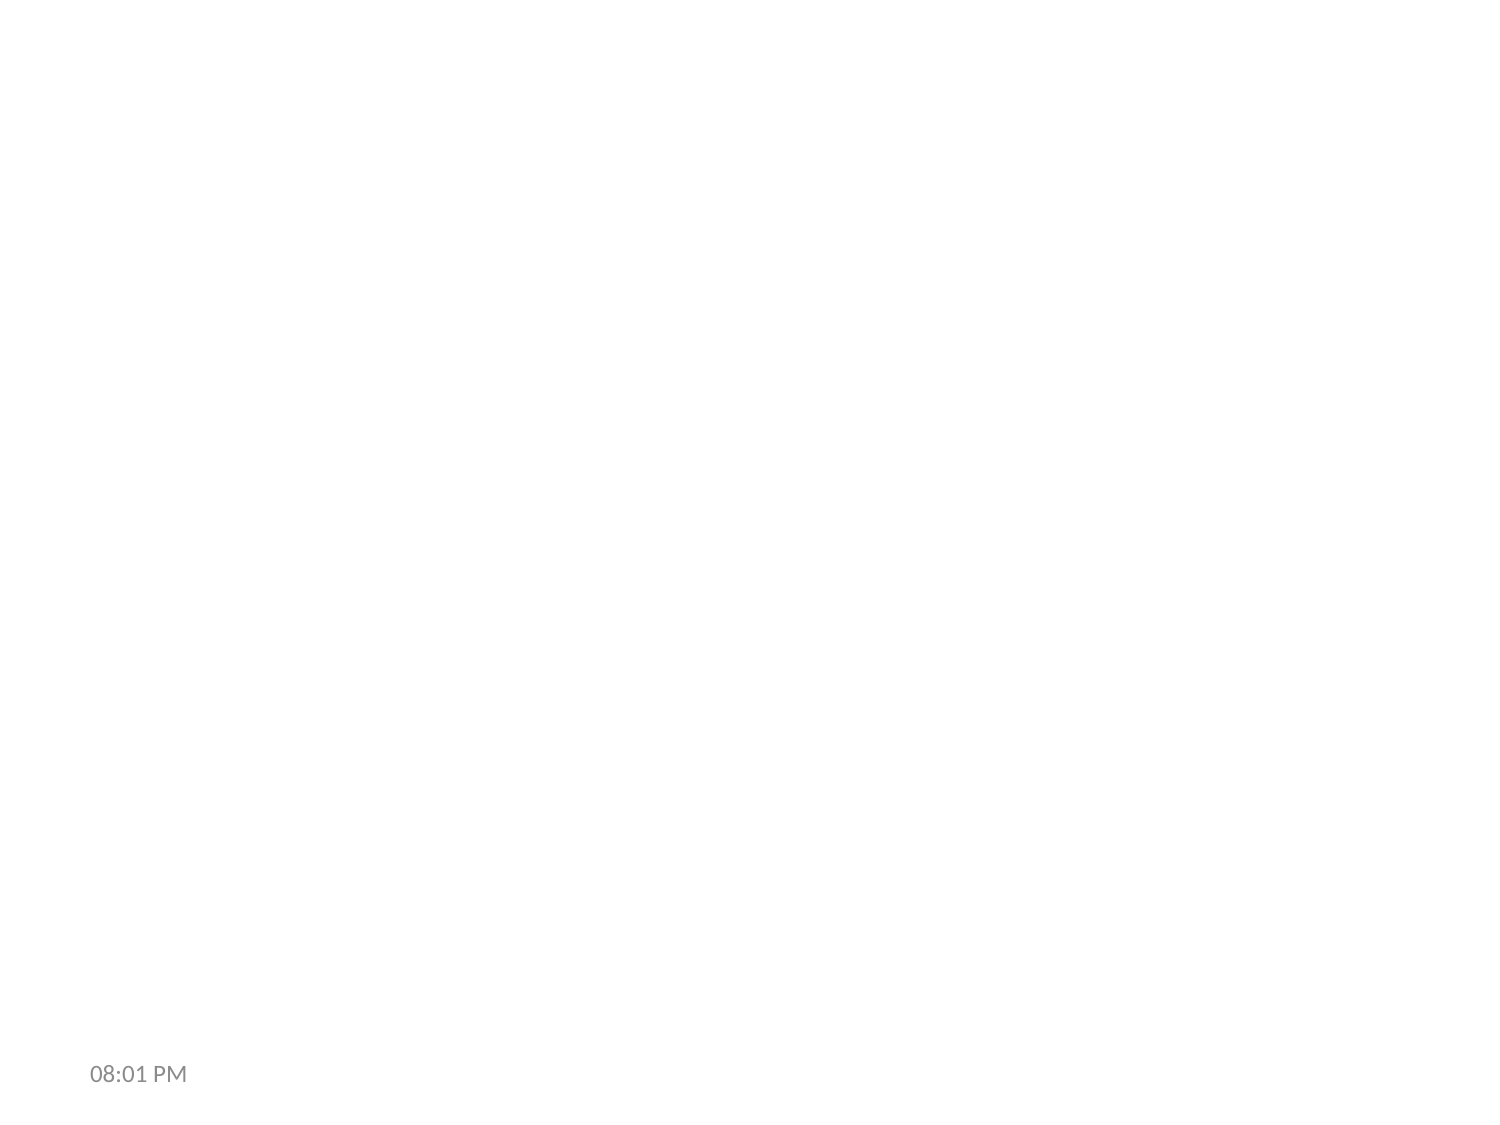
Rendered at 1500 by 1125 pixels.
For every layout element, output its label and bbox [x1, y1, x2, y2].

slide_number [75, 1042, 425, 1103]
